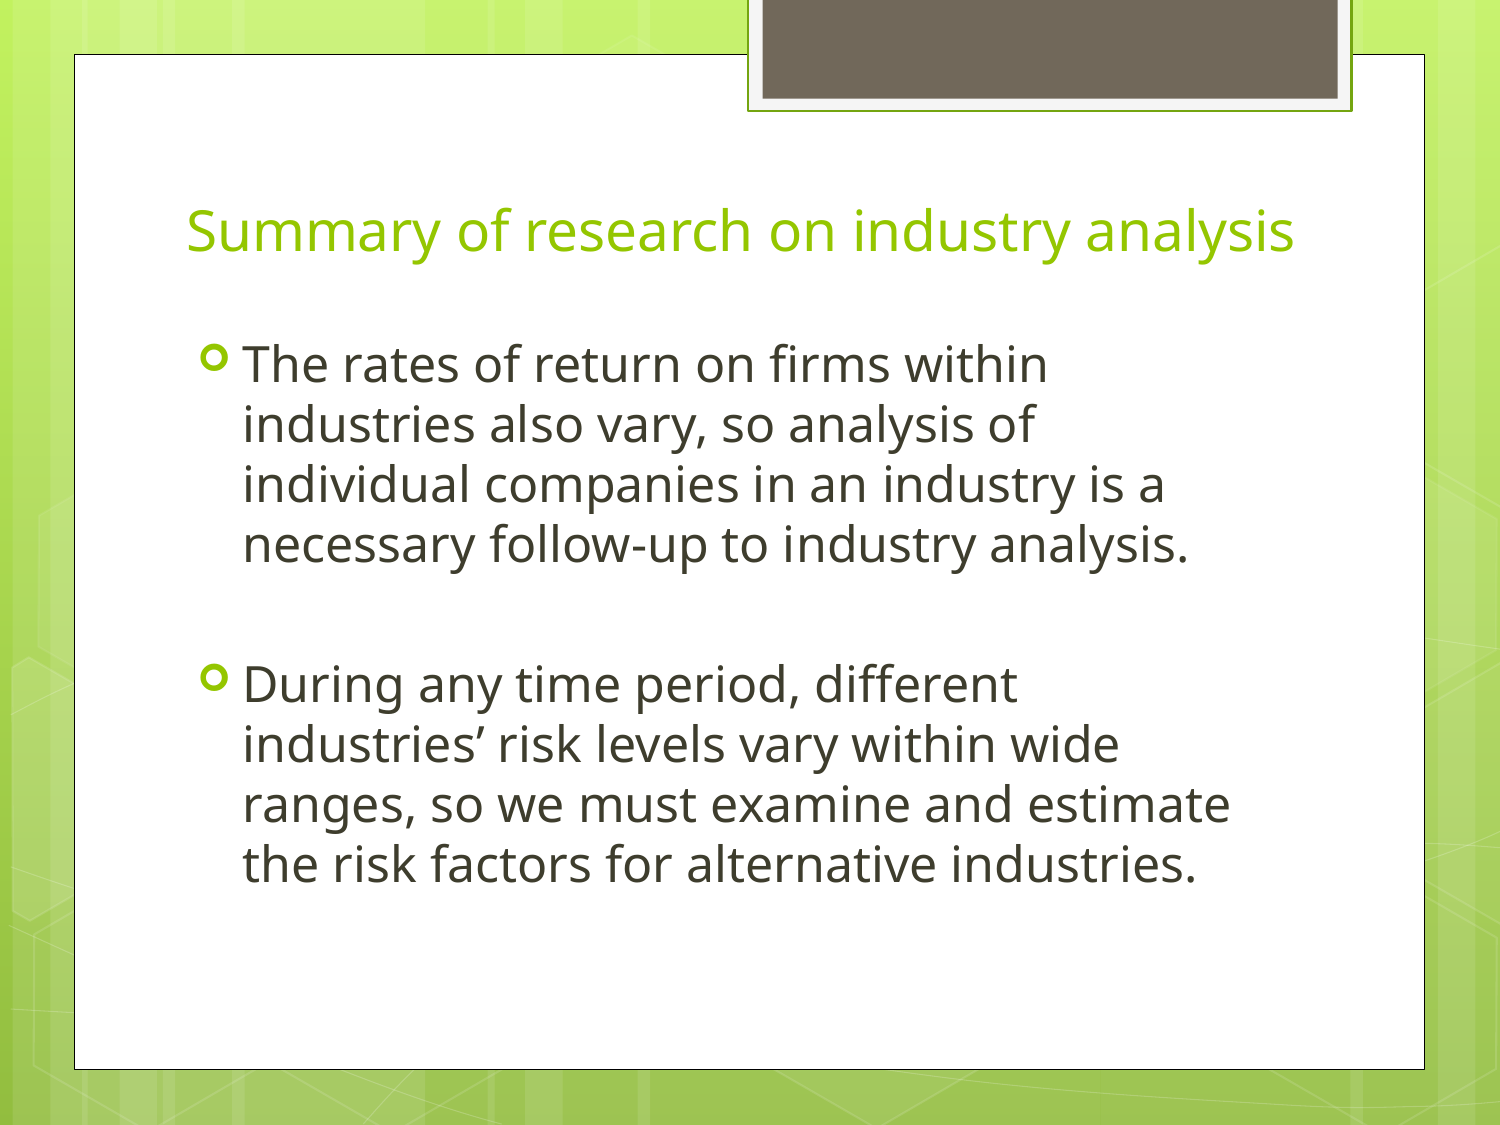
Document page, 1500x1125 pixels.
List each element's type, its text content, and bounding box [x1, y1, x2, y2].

title Summary of research on industry analysis [171, 168, 1324, 271]
list The rates of return on firms within industries also vary, so analysis of individual companies in an industry is a necessary follow-up to industry analysis. During any time period, different industries’ risk levels vary within wide ranges, so we must examine and estimate the risk factors for alternative industries. [171, 325, 1283, 957]
